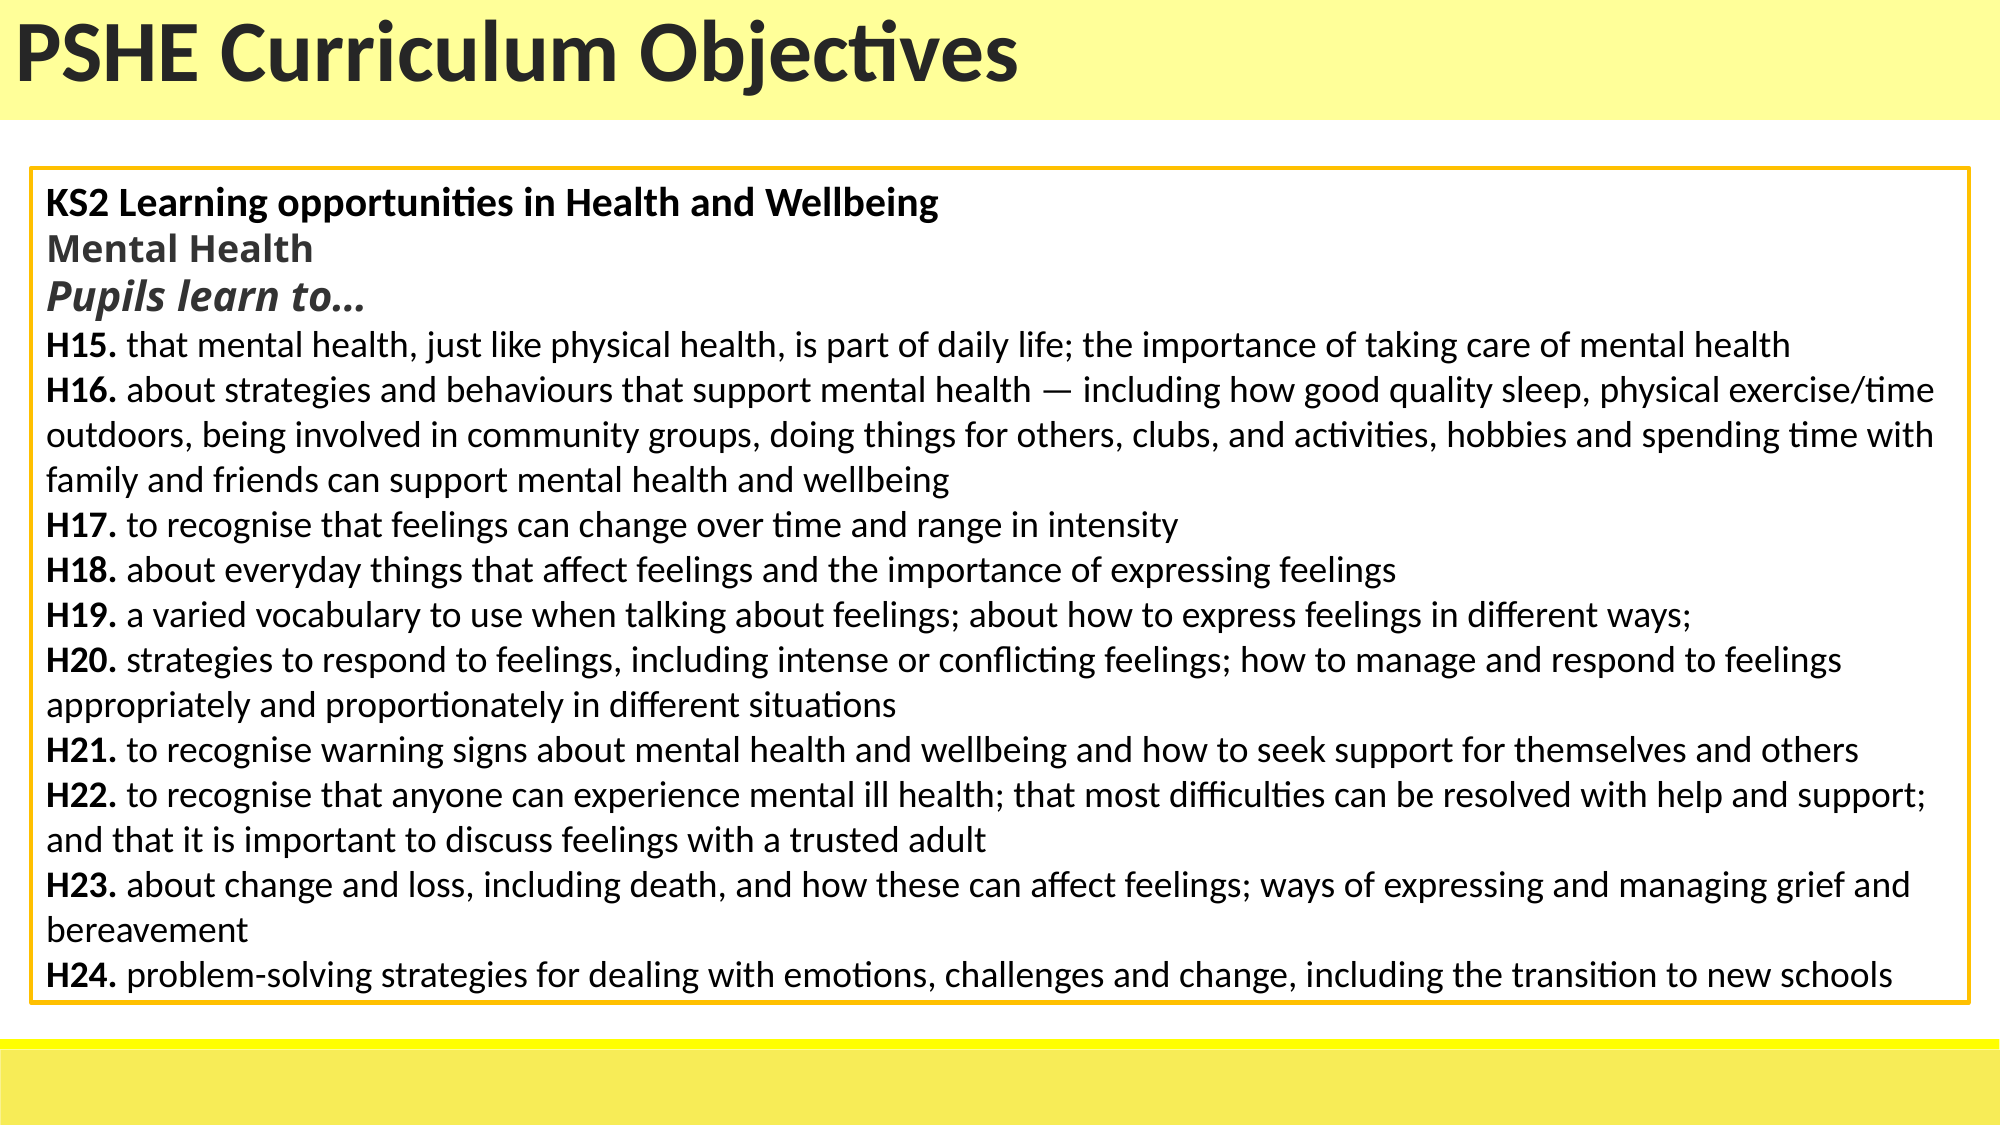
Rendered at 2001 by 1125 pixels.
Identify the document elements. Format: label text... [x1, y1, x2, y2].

text_box KS2 Learning opportunities in Health and Wellbeing Mental Health Pupils learn to… H15. that mental health, just like physical health, is part of daily life; the importance of taking care of mental health H16. about strategies and behaviours that support mental health — including how good quality sleep, physical exercise/time outdoors, being involved in community groups, doing things for others, clubs, and activities, hobbies and spending time with family and friends can support mental health and wellbeing H17. to recognise that feelings can change over time and range in intensity H18. about everyday things that affect feelings and the importance of expressing feelings H19. a varied vocabulary to use when talking about feelings; about how to express feelings in different ways; H20. strategies to respond to feelings, including intense or conflicting feelings; how to manage and respond to feelings appropriately and proportionately in different situations H21. to recognise warning signs about mental health and wellbeing and how to seek support for themselves and others H22. to recognise that anyone can experience mental ill health; that most difficulties can be resolved with help and support; and that it is important to discuss feelings with a trusted adult H23. about change and loss, including death, and how these can affect feelings; ways of expressing and managing grief and bereavement H24. problem-solving strategies for dealing with emotions, challenges and change, including the transition to new schools [31, 167, 1969, 1003]
table_header PSHE Curriculum Objectives [0, 0, 2000, 120]
